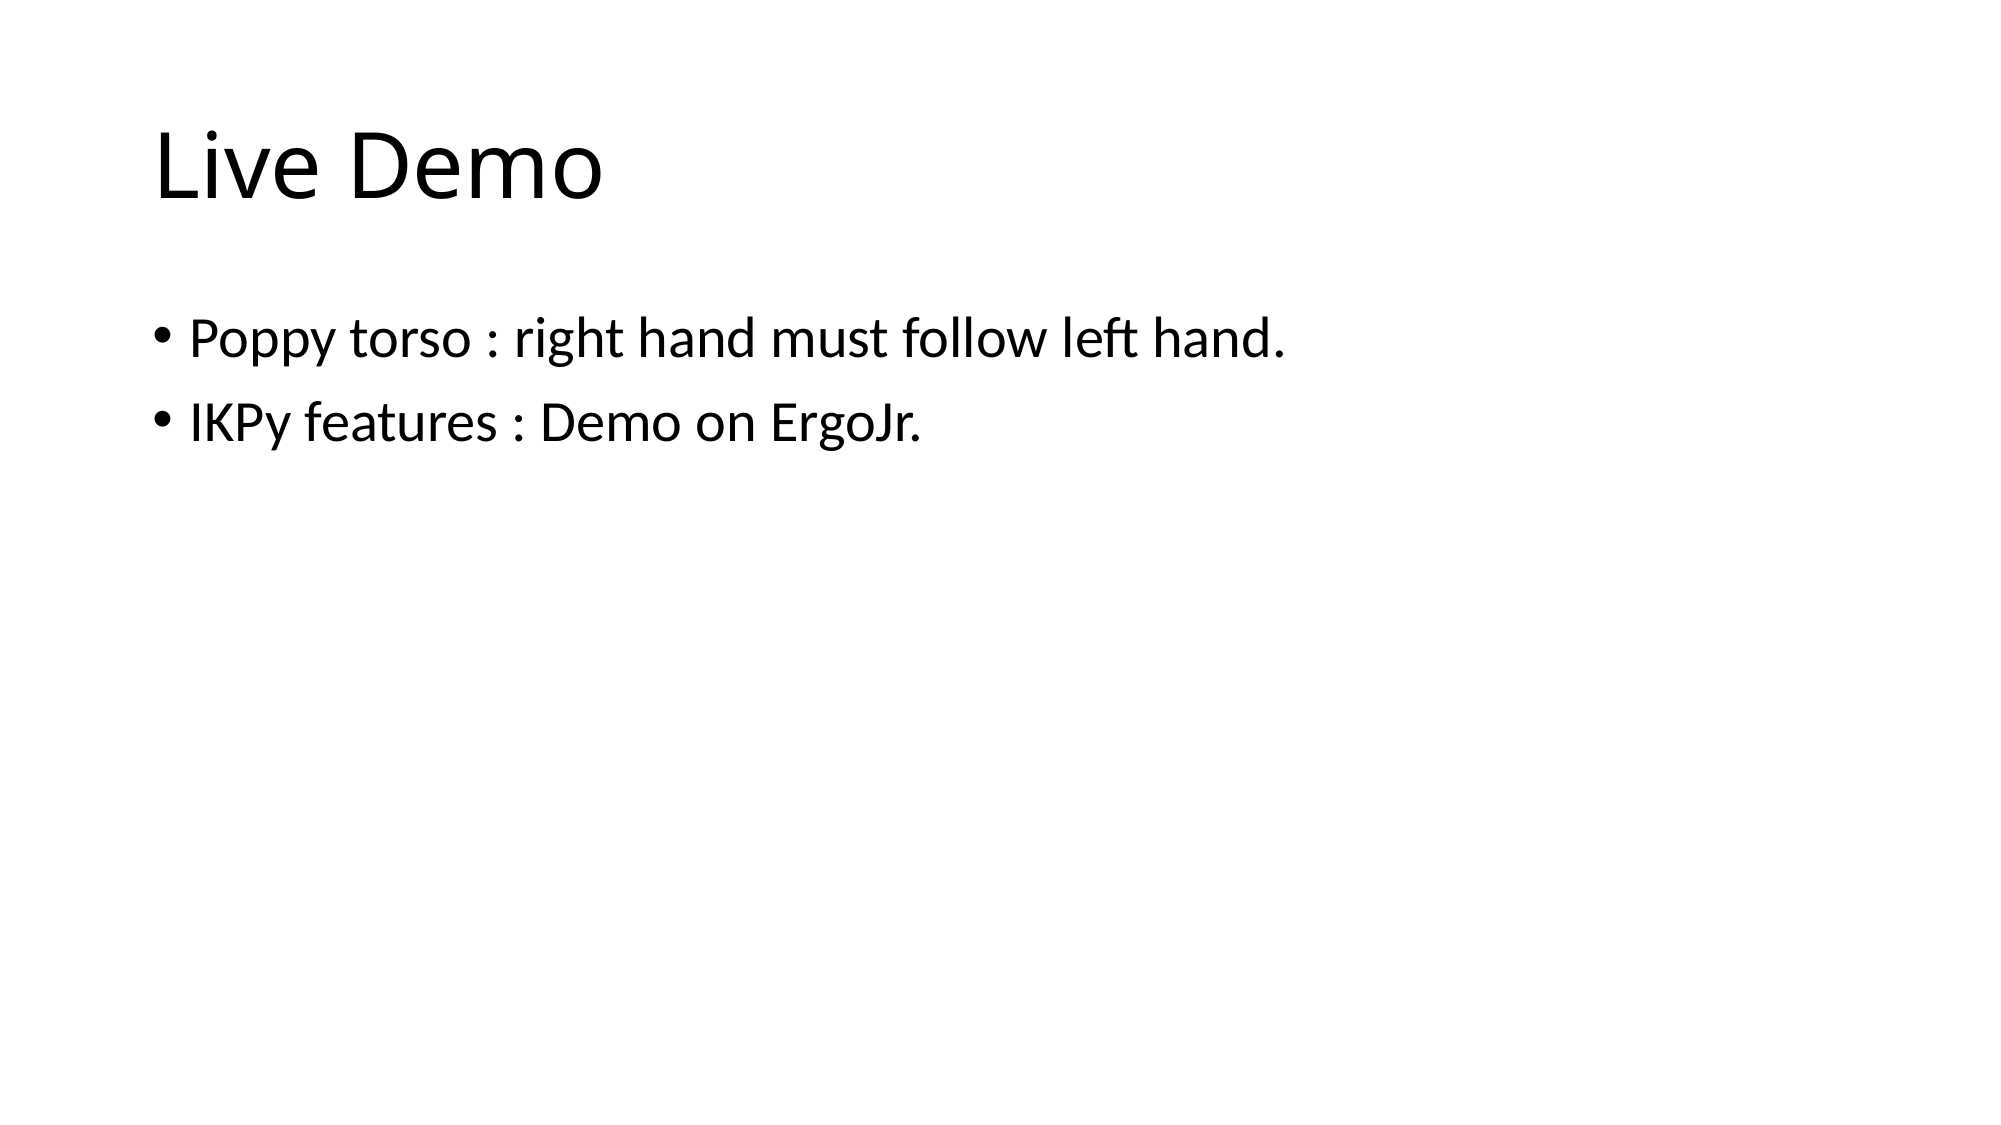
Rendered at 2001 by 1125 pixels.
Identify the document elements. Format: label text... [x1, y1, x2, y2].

list Poppy torso : right hand must follow left hand. IKPy features : Demo on ErgoJr. [137, 299, 1863, 1014]
title Live Demo [137, 59, 1863, 278]
